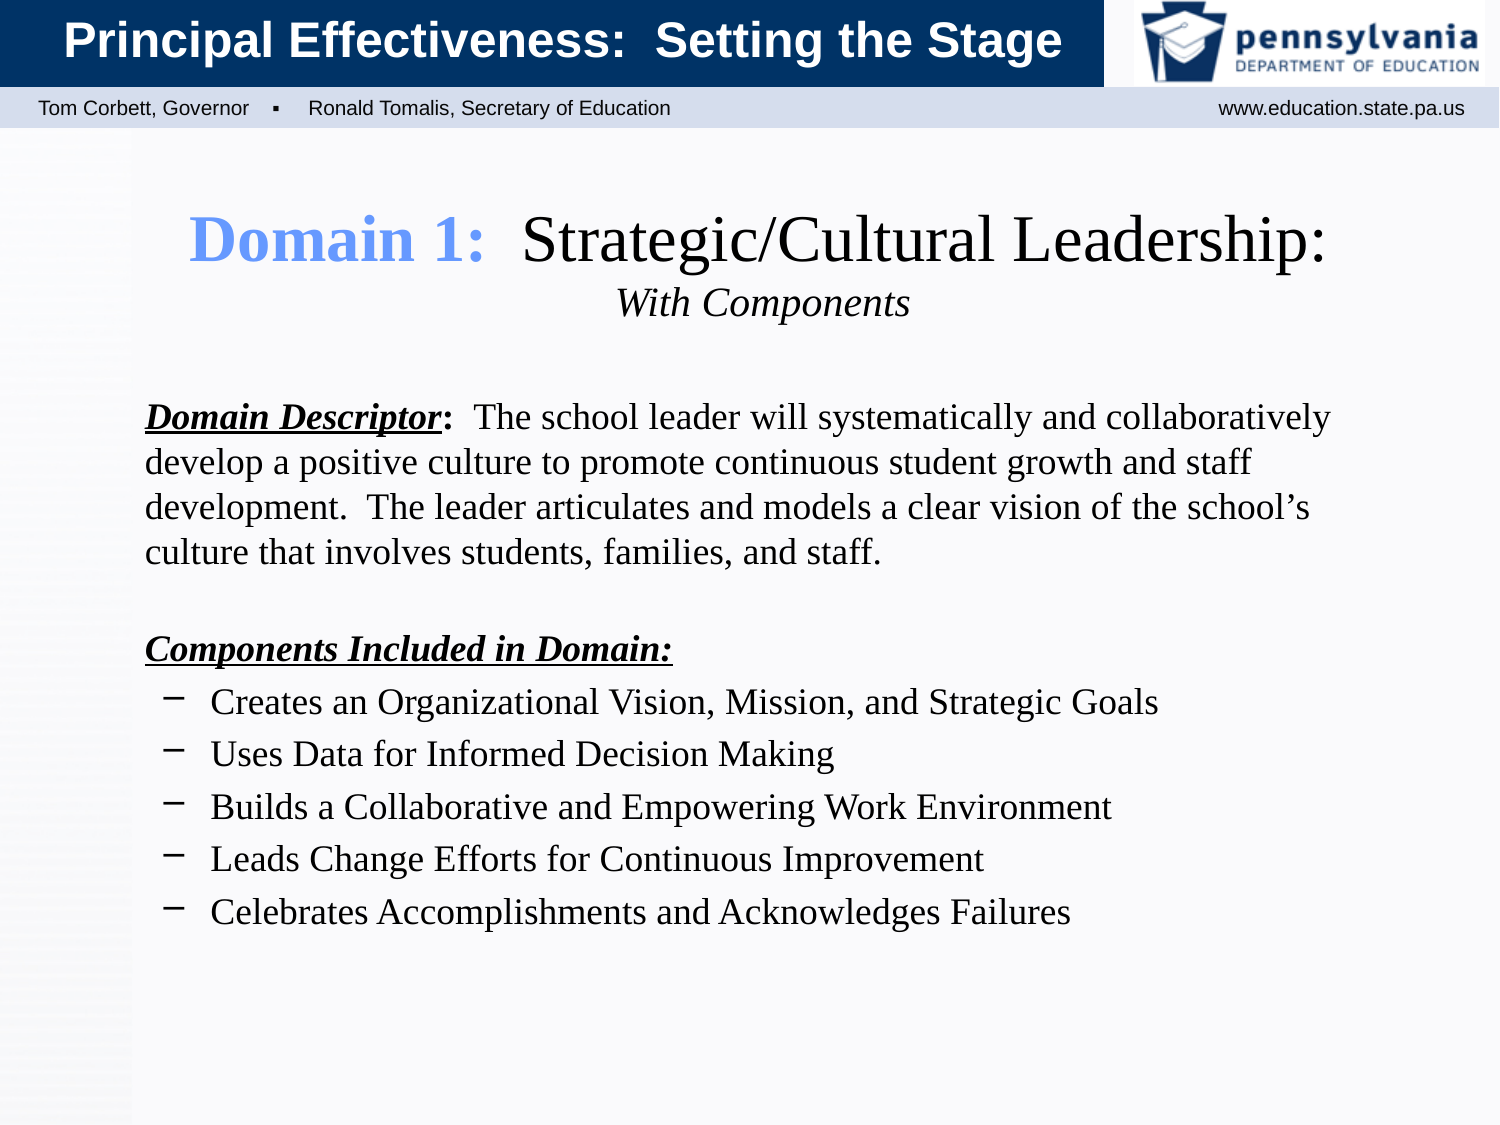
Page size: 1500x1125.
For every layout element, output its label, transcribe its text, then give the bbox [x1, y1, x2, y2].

list Domain Descriptor: The school leader will systematically and collaboratively develop a positive culture to promote continuous student growth and staff development. The leader articulates and models a clear vision of the school’s culture that involves students, families, and staff. Components Included in Domain: Creates an Organizational Vision, Mission, and Strategic Goals Uses Data for Informed Decision Making Builds a Collaborative and Empowering Work Environment Leads Change Efforts for Continuous Improvement Celebrates Accomplishments and Acknowledges Failures [73, 384, 1424, 986]
picture [0, 0, 1500, 1125]
title Domain 1: Strategic/Cultural Leadership: With Components [93, 187, 1444, 358]
